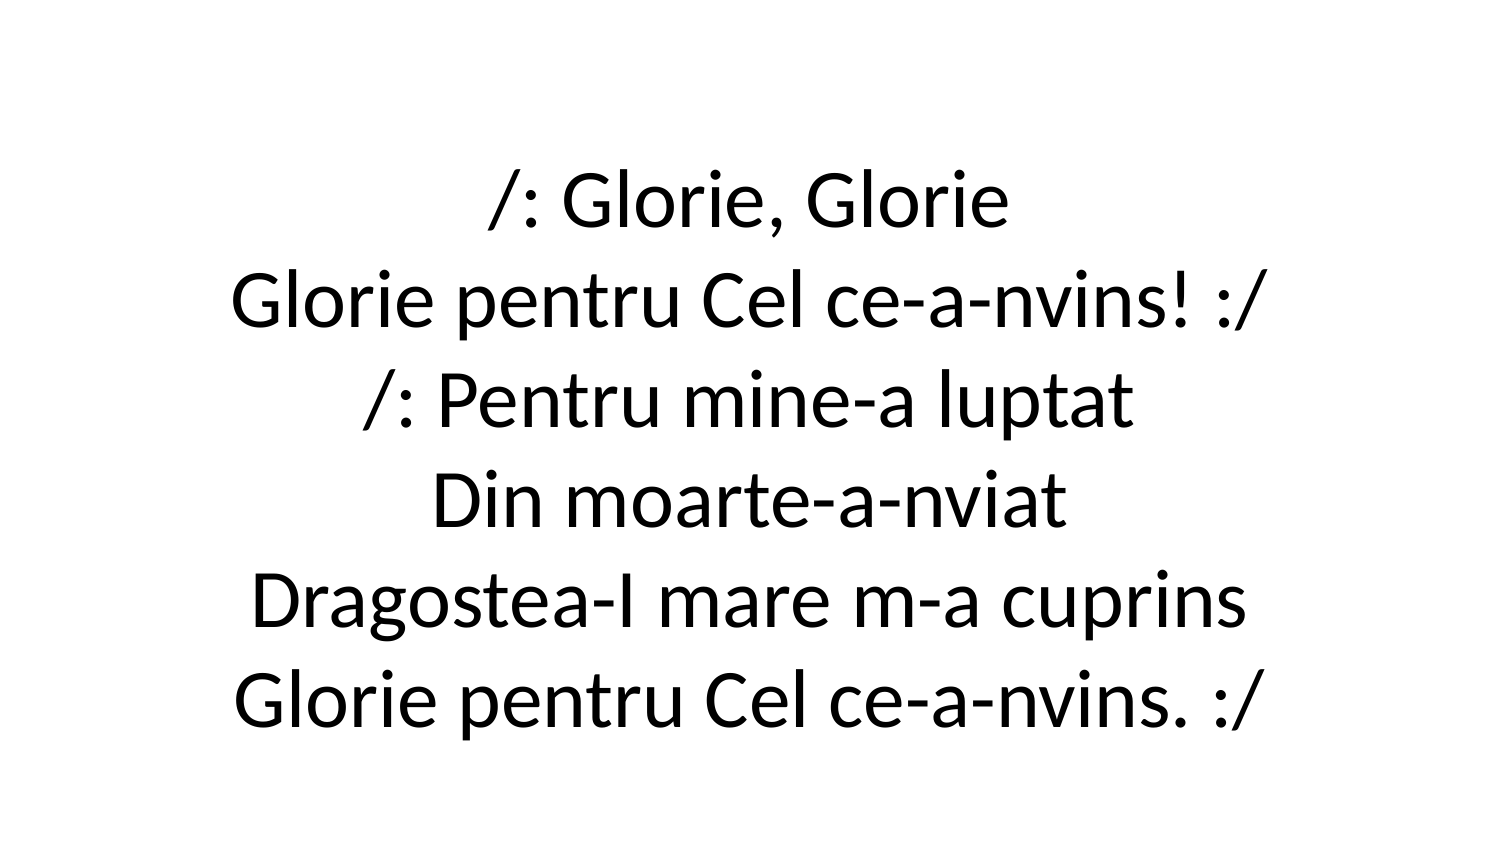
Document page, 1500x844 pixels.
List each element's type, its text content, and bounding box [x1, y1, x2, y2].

text_box /: Glorie, Glorie Glorie pentru Cel ce-a-nvins! :/ /: Pentru mine-a luptat Din moarte-a-nviat Dragostea-I mare m-a cuprins Glorie pentru Cel ce-a-nvins. :/ [215, 92, 1284, 752]
